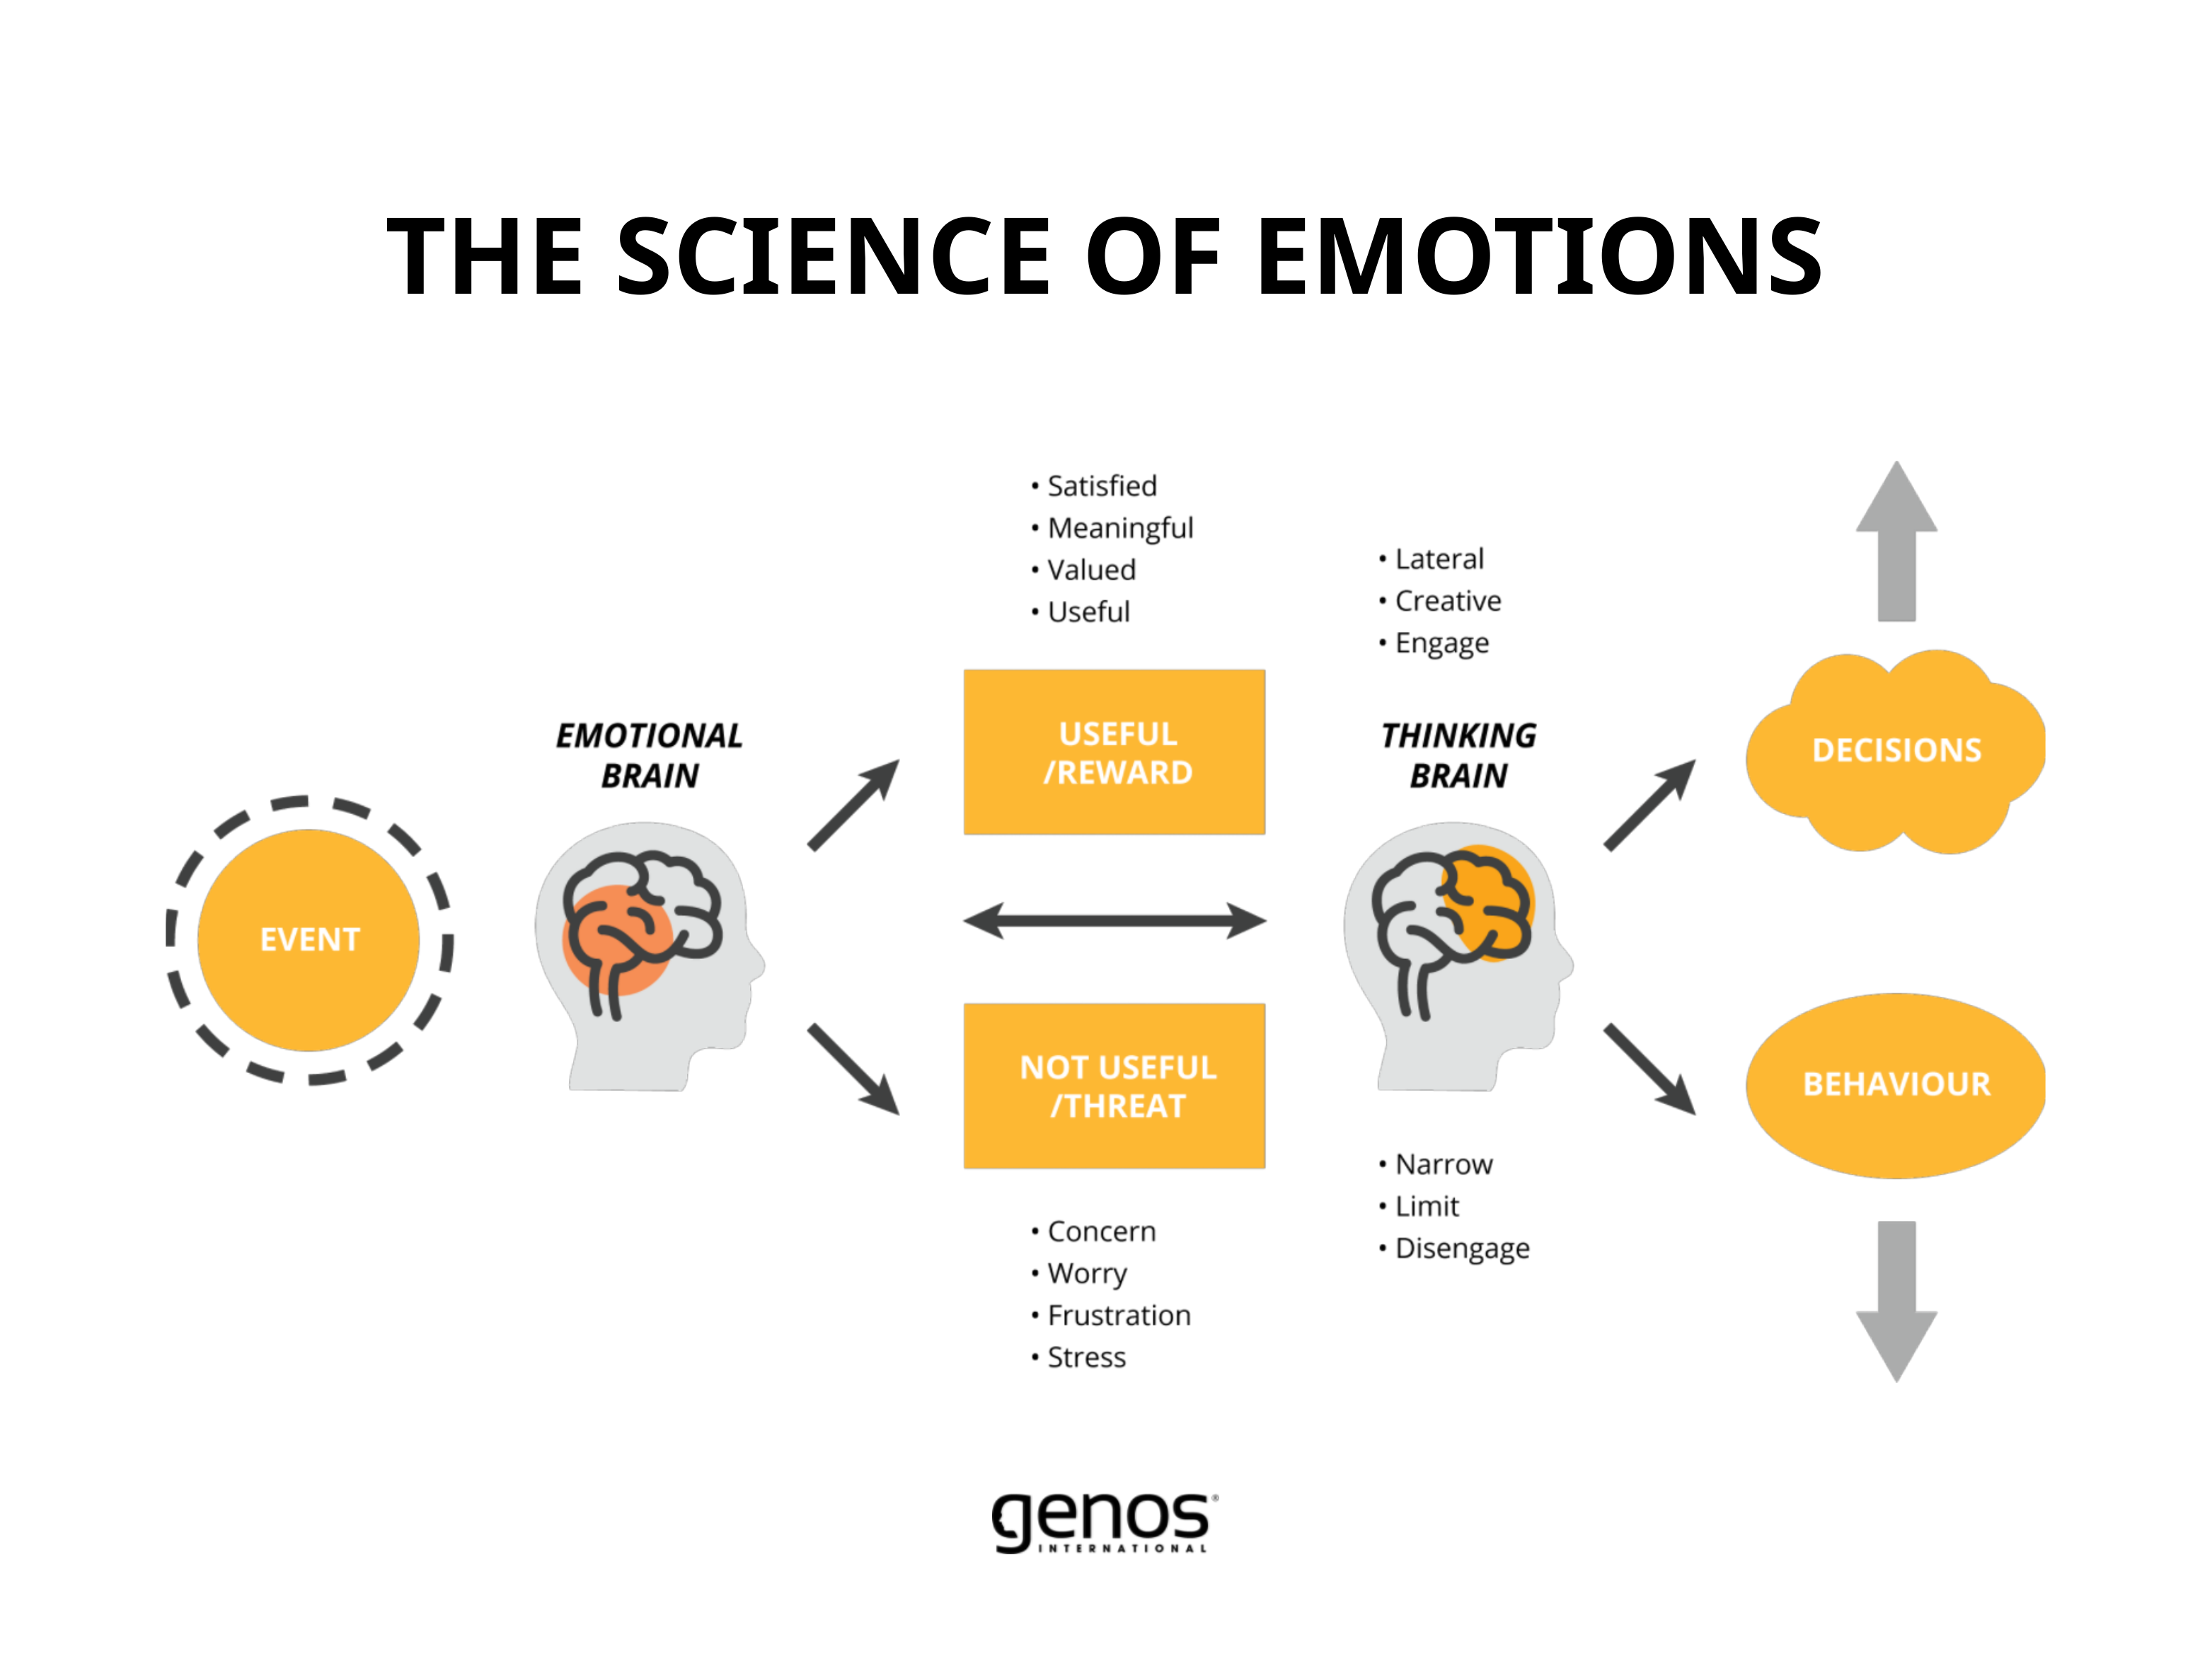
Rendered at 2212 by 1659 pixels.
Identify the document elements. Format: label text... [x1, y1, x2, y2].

text_box THE SCIENCE OF EMOTIONS [184, 192, 2027, 316]
picture [166, 461, 2046, 1659]
